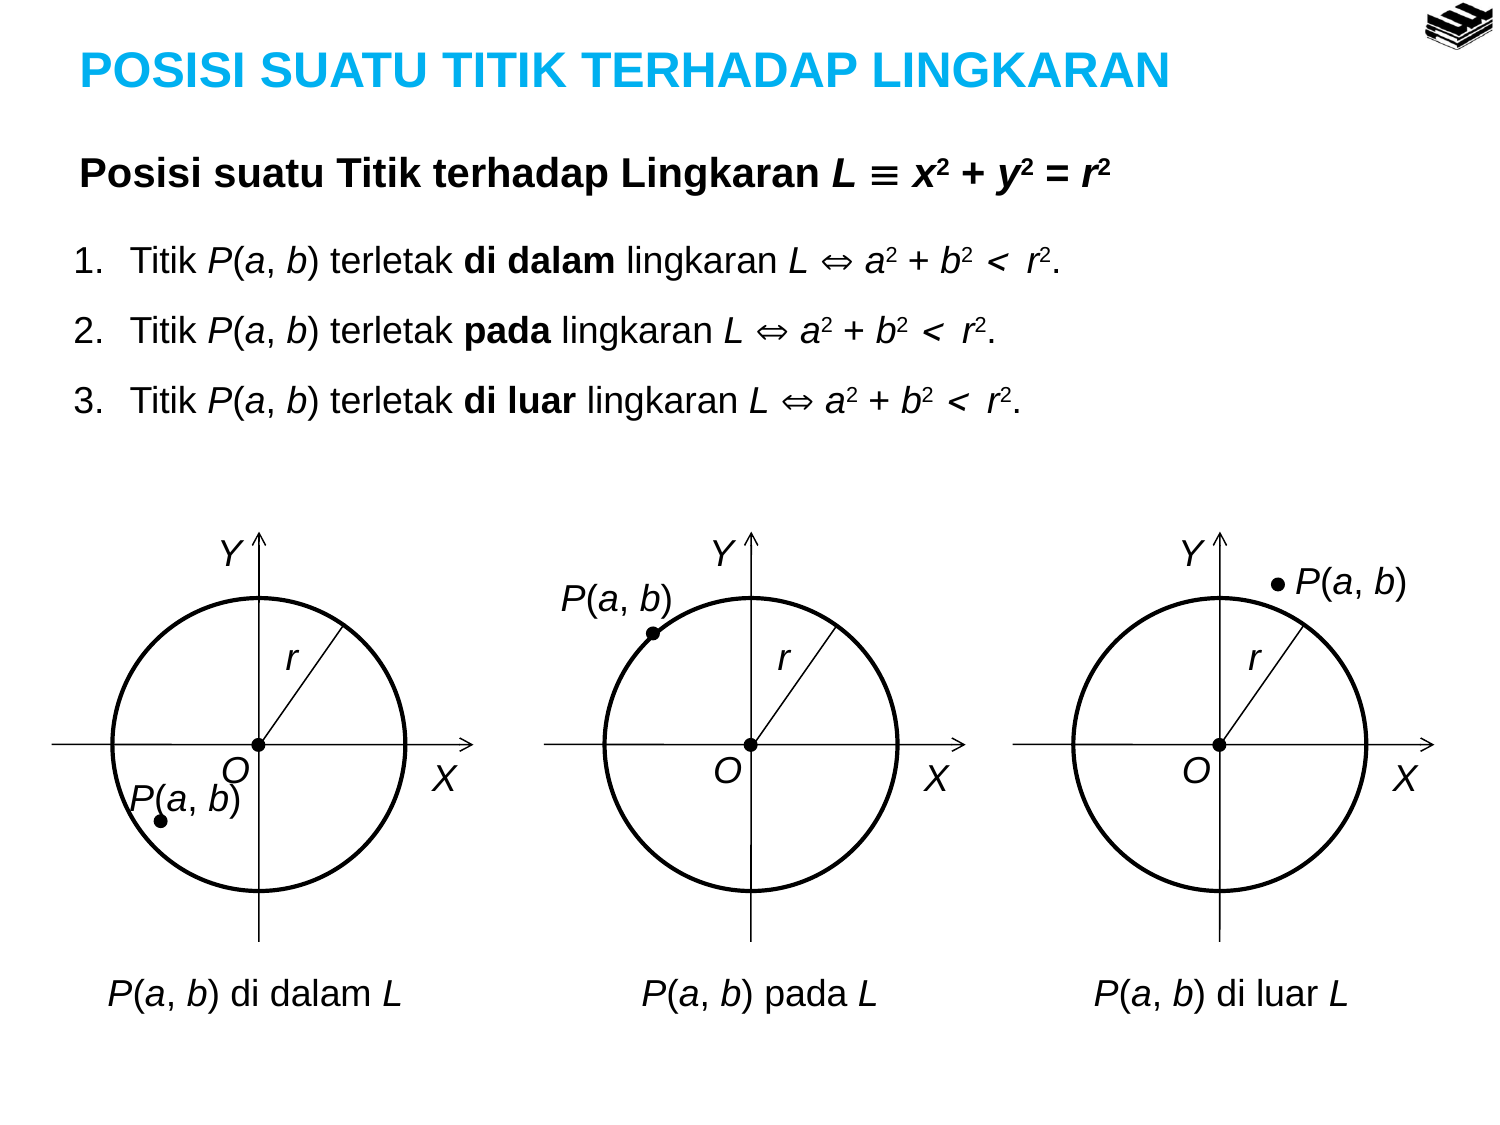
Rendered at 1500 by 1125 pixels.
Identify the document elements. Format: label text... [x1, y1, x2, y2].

text_box Titik P(a, b) terletak di dalam lingkaran L  a2 + b2  r2. Titik P(a, b) terletak pada lingkaran L  a2 + b2  r2. Titik P(a, b) terletak di luar lingkaran L  a2 + b2  r2. [58, 228, 1114, 429]
picture [1425, 0, 1493, 50]
text_box POSISI SUATU TITIK TERHADAP LINGKARAN [64, 30, 1187, 105]
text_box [51, 521, 1449, 1023]
text_box Posisi suatu Titik terhadap Lingkaran L  x2 + y2 = r2 [64, 138, 1127, 204]
